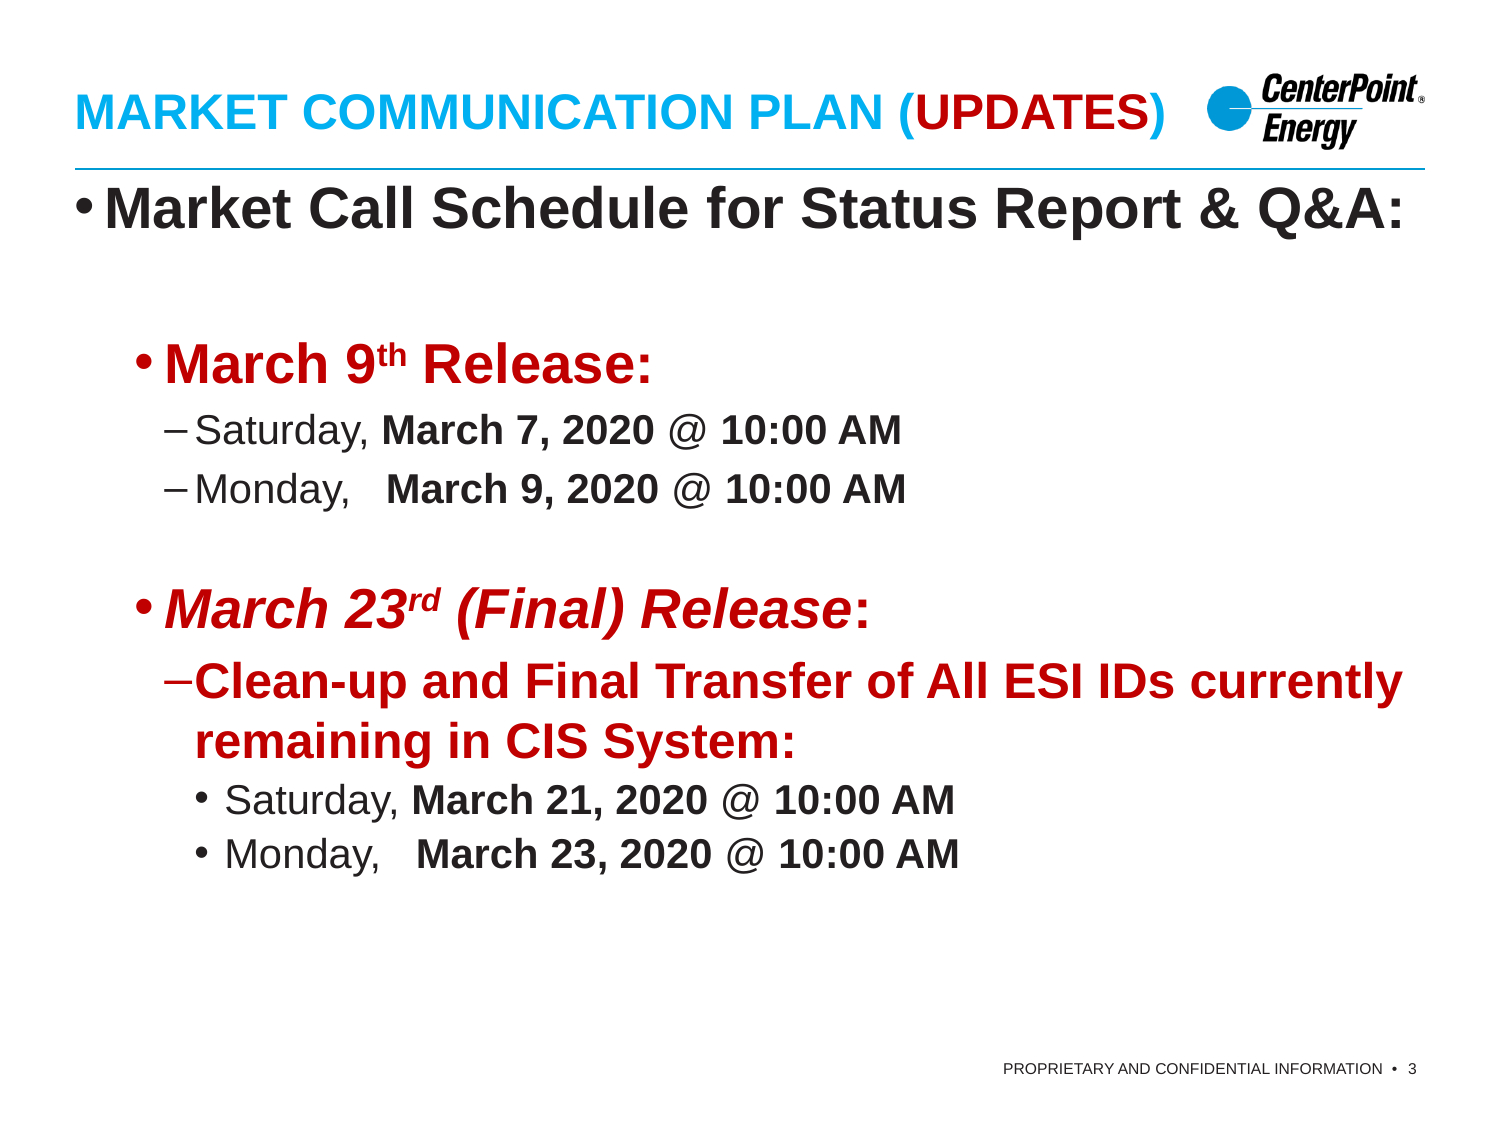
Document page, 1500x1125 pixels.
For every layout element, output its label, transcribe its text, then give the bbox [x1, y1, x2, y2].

slide_number 3 [1393, 1051, 1448, 1086]
list Market Call Schedule for Status Report & Q&A: March 9th Release: Saturday, March 7, 2020 @ 10:00 AM Monday, March 9, 2020 @ 10:00 AM March 23rd (Final) Release: Clean-up and Final Transfer of All ESI IDs currently remaining in CIS System: Saturday, March 21, 2020 @ 10:00 AM Monday, March 23, 2020 @ 10:00 AM [59, 162, 1464, 1039]
picture [1269, 73, 1425, 150]
title MARKET COMMUNICATION PLAN (UPDATES) [59, 50, 1269, 162]
